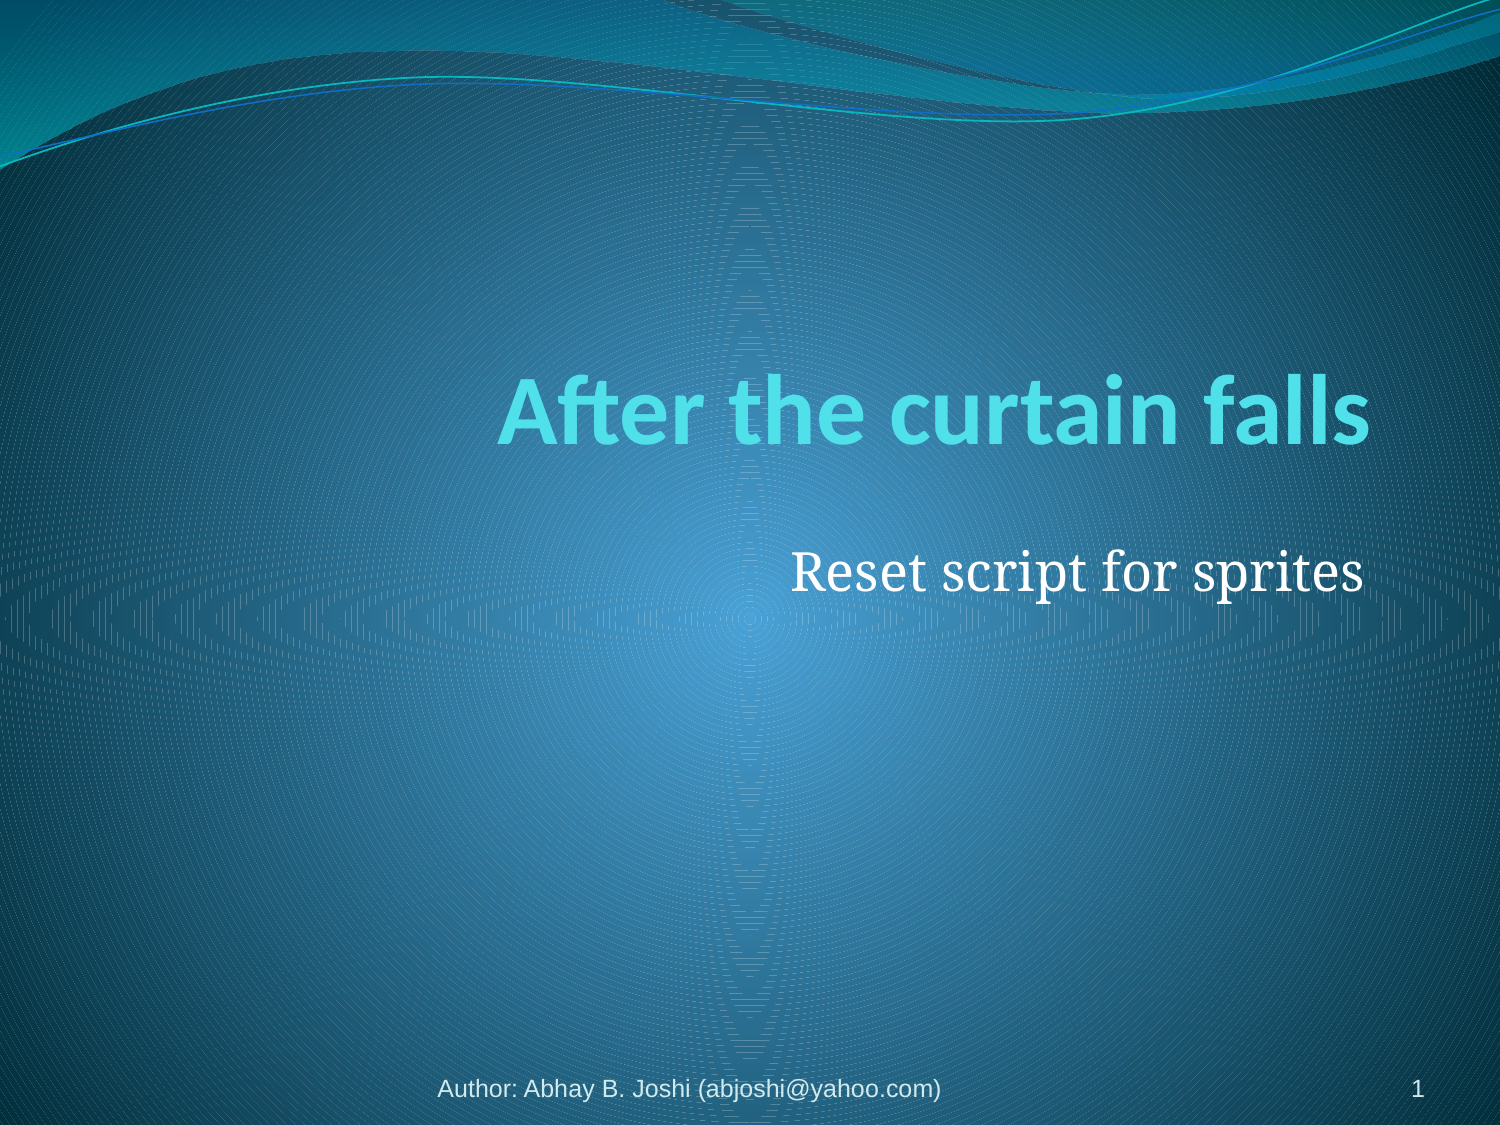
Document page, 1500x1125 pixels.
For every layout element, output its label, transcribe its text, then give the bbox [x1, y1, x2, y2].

slide_number 1 [1299, 1042, 1425, 1103]
title After the curtain falls [87, 224, 1376, 525]
footer Author: Abhay B. Joshi (abjoshi@yahoo.com) [437, 1042, 988, 1103]
subtitle Reset script for sprites [87, 529, 1376, 818]
